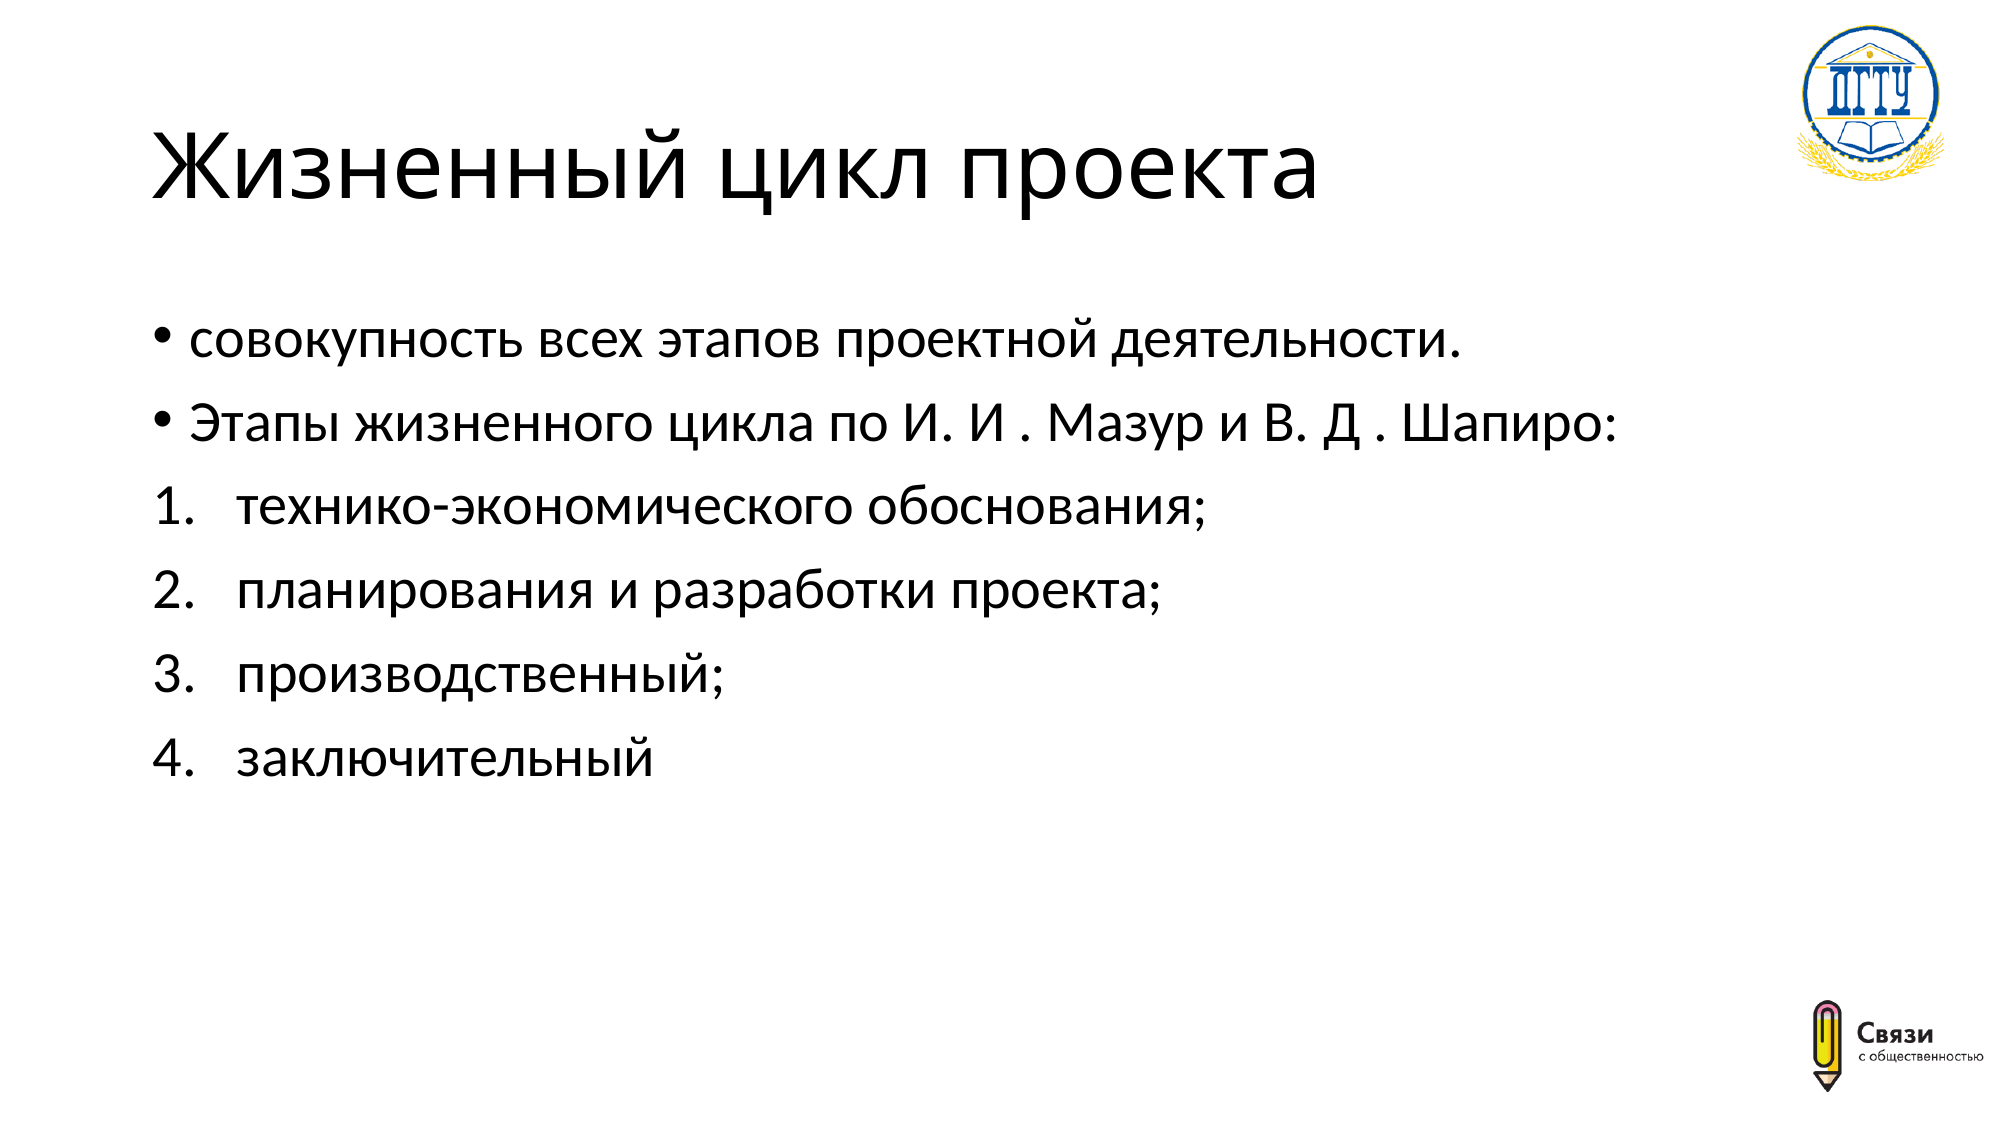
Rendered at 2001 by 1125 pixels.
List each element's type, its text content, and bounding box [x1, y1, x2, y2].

picture [1813, 1000, 1988, 1092]
list совокупность всех этапов проектной деятельности. Этапы жизненного цикла по И. И . Мазур и В. Д . Шапиро: технико-экономического обоснования; планирования и разработки проекта; производственный; заключительный [137, 299, 1863, 1014]
title Жизненный цикл проекта [137, 59, 1863, 278]
picture [1797, 25, 1944, 181]
